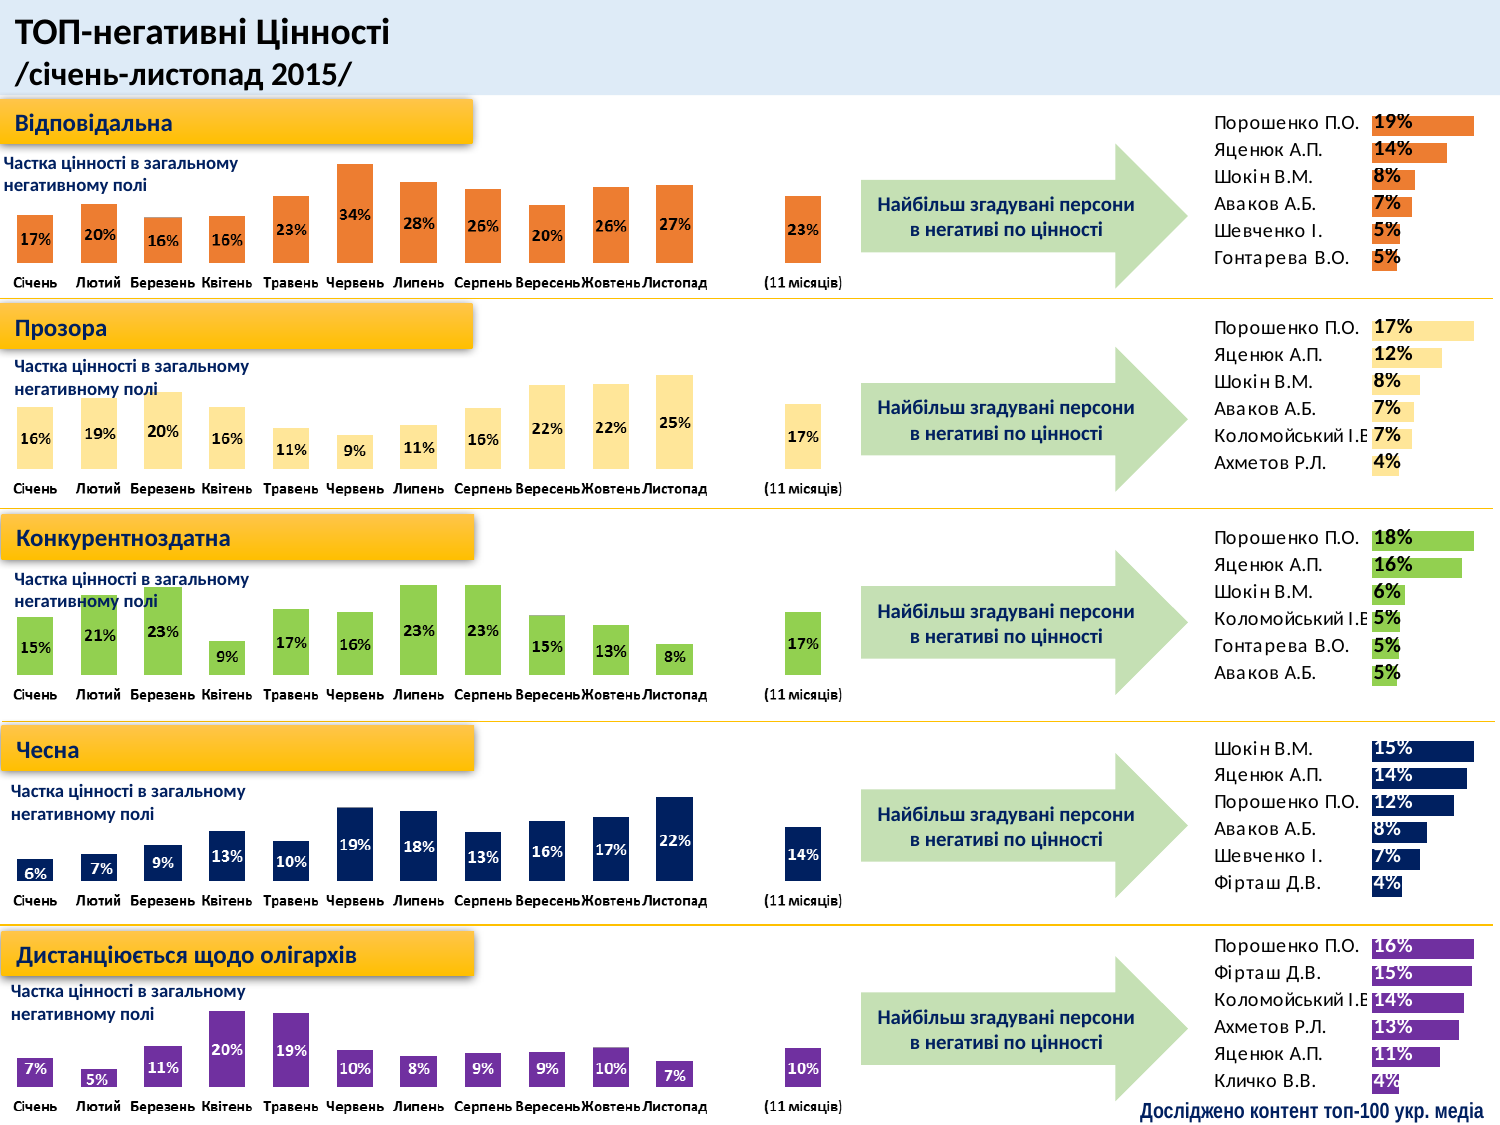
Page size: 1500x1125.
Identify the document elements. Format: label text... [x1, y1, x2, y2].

text_box Найбільш згадувані персони в негативі по цінності [860, 547, 1190, 698]
picture [0, 353, 854, 508]
text_box Найбільш згадувані персони в негативі по цінності [860, 750, 1190, 901]
text_box Відповідальна [0, 99, 473, 144]
text_box Найбільш згадувані персони в негативі по цінності [860, 344, 1190, 495]
text_box Частка цінності в загальному негативному полі [0, 348, 328, 353]
picture [1209, 935, 1478, 1100]
text_box Найбільш згадувані персони в негативі по цінності [860, 141, 1190, 292]
picture [0, 970, 854, 1125]
text_box Чесна [1, 725, 475, 765]
text_box Прозора [0, 303, 473, 349]
picture [1209, 112, 1478, 276]
text_box ТОП-негативні Цінності /січень-листопад 2015/ [0, 0, 1159, 100]
text_box Дистанціюється щодо олігархів [1, 931, 475, 970]
picture [0, 765, 854, 920]
picture [1209, 317, 1478, 481]
picture [0, 559, 854, 714]
picture [0, 147, 854, 298]
picture [1209, 737, 1478, 902]
picture [1209, 527, 1478, 692]
text_box Найбільш згадувані персони в негативі по цінності [860, 953, 1190, 1104]
text_box Конкурентноздатна [1, 514, 475, 559]
